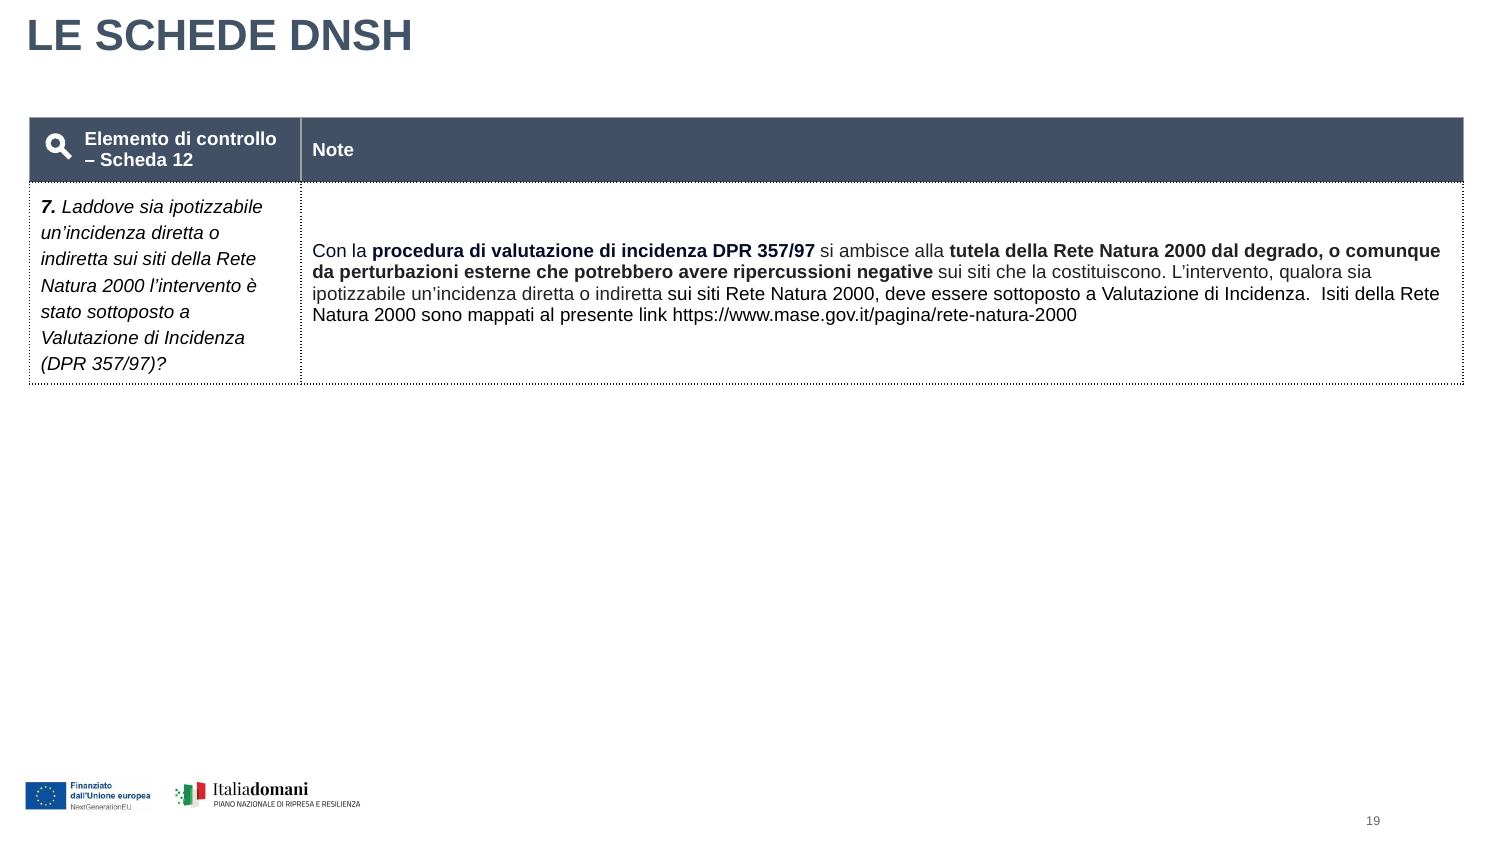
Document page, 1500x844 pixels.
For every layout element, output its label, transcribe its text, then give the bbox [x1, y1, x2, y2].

picture [168, 770, 365, 819]
text_box LE SCHEDE DNSH [15, 6, 1469, 58]
table_cell 7. Laddove sia ipotizzabile un’incidenza diretta o indiretta sui siti della Rete Natura 2000 l’intervento è stato sottoposto a Valutazione di Incidenza (DPR 357/97)? [30, 182, 301, 384]
text_box [45, 133, 72, 160]
table_header Note [302, 118, 1463, 182]
picture [15, 770, 152, 819]
text_box 19 [1362, 812, 1457, 828]
table_header Elemento di controllo – Scheda 12 [30, 118, 300, 182]
table_cell Con la procedura di valutazione di incidenza DPR 357/97 si ambisce alla tutela della Rete Natura 2000 dal degrado, o comunque da perturbazioni esterne che potrebbero avere ripercussioni negative sui siti che la costituiscono. L’intervento, qualora sia ipotizzabile un’incidenza diretta o indiretta sui siti Rete Natura 2000, deve essere sottoposto a Valutazione di Incidenza. Isiti della Rete Natura 2000 sono mappati al presente link https://www.mase.gov.it/pagina/rete-natura-2000 [301, 182, 1463, 384]
